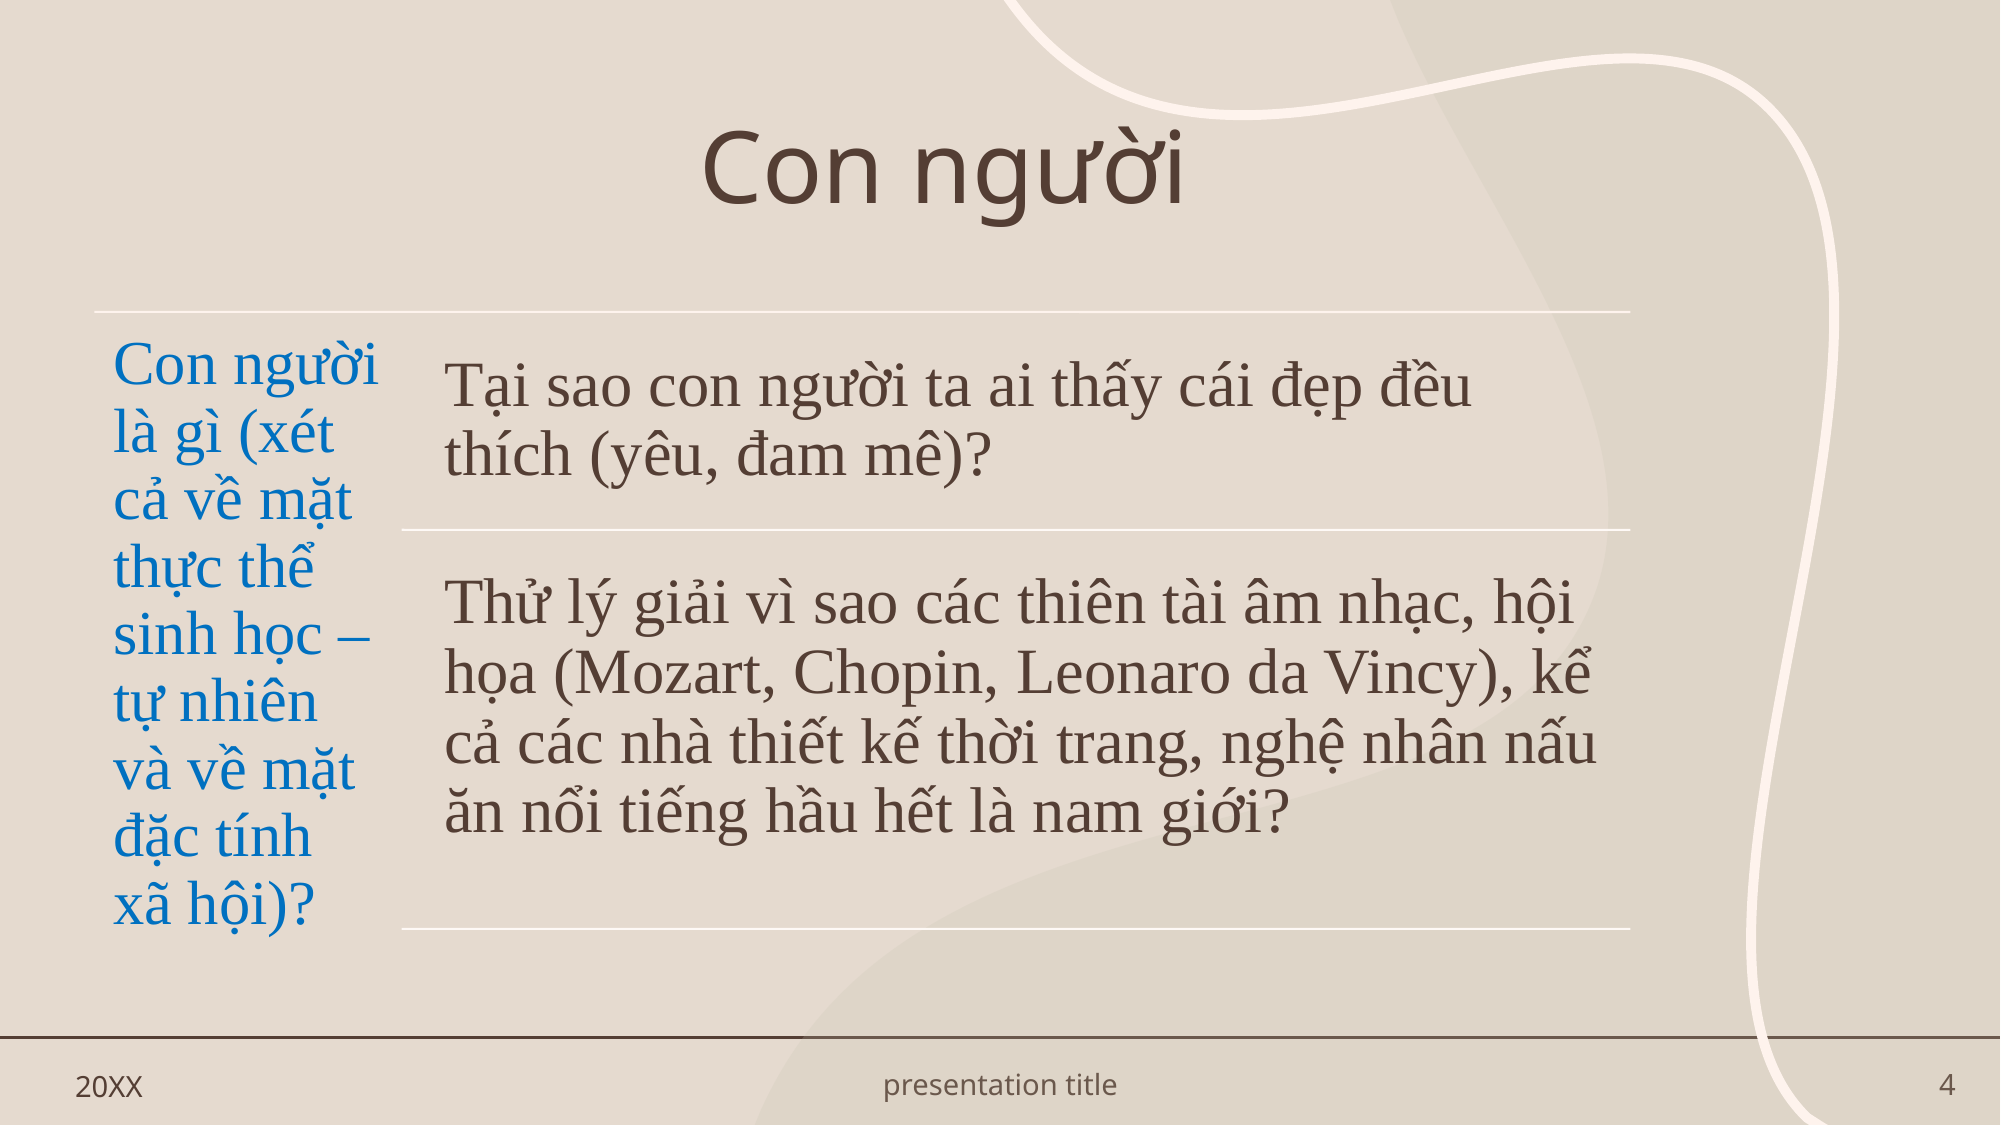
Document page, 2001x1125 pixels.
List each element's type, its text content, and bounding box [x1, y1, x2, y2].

slide_number 4 [1808, 1060, 1971, 1112]
title Con người [94, 115, 1820, 227]
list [94, 311, 1631, 948]
footer presentation title [718, 1060, 1283, 1112]
slide_number 20XX [60, 1060, 222, 1112]
